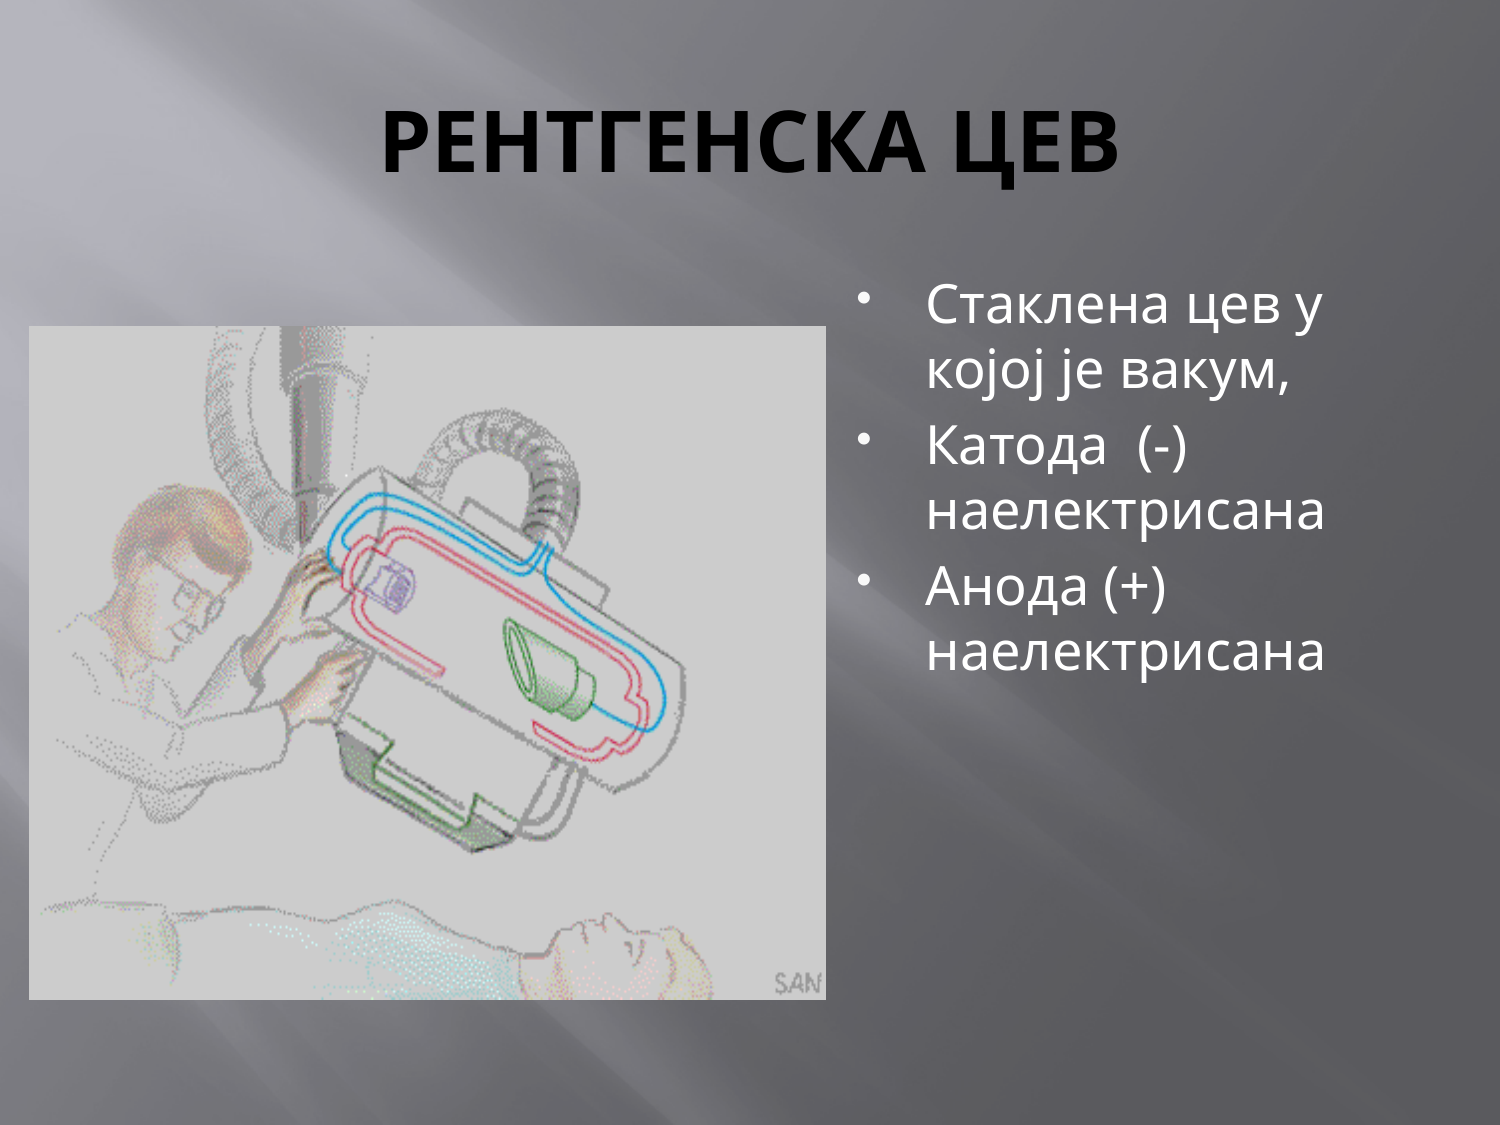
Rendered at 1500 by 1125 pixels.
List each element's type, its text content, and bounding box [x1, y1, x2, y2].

list Стаклена цев у којој је вакум, Катода (-) наелектрисана Анода (+) наелектрисана [820, 262, 1459, 1005]
title РЕНТГЕНСКА ЦЕВ [75, 45, 1425, 233]
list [29, 326, 827, 1000]
